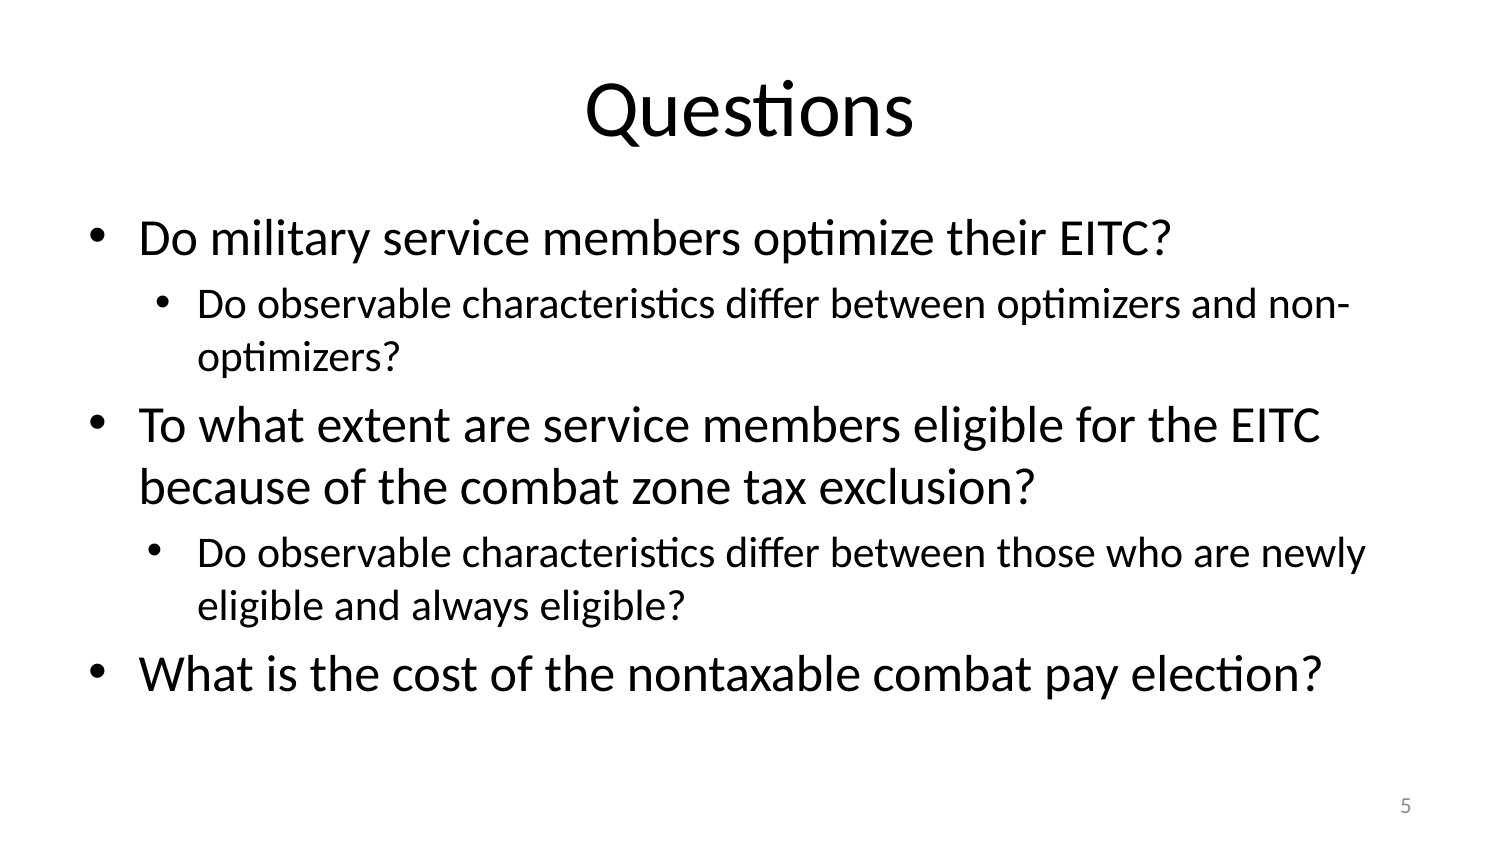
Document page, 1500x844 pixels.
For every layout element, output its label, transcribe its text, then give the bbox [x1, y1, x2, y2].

slide_number 5 [1074, 782, 1426, 827]
list Do military service members optimize their EITC? Do observable characteristics differ between optimizers and non-optimizers? To what extent are service members eligible for the EITC because of the combat zone tax exclusion? Do observable characteristics differ between those who are newly eligible and always eligible? What is the cost of the nontaxable combat pay election? [74, 196, 1425, 754]
title Questions [74, 33, 1425, 175]
